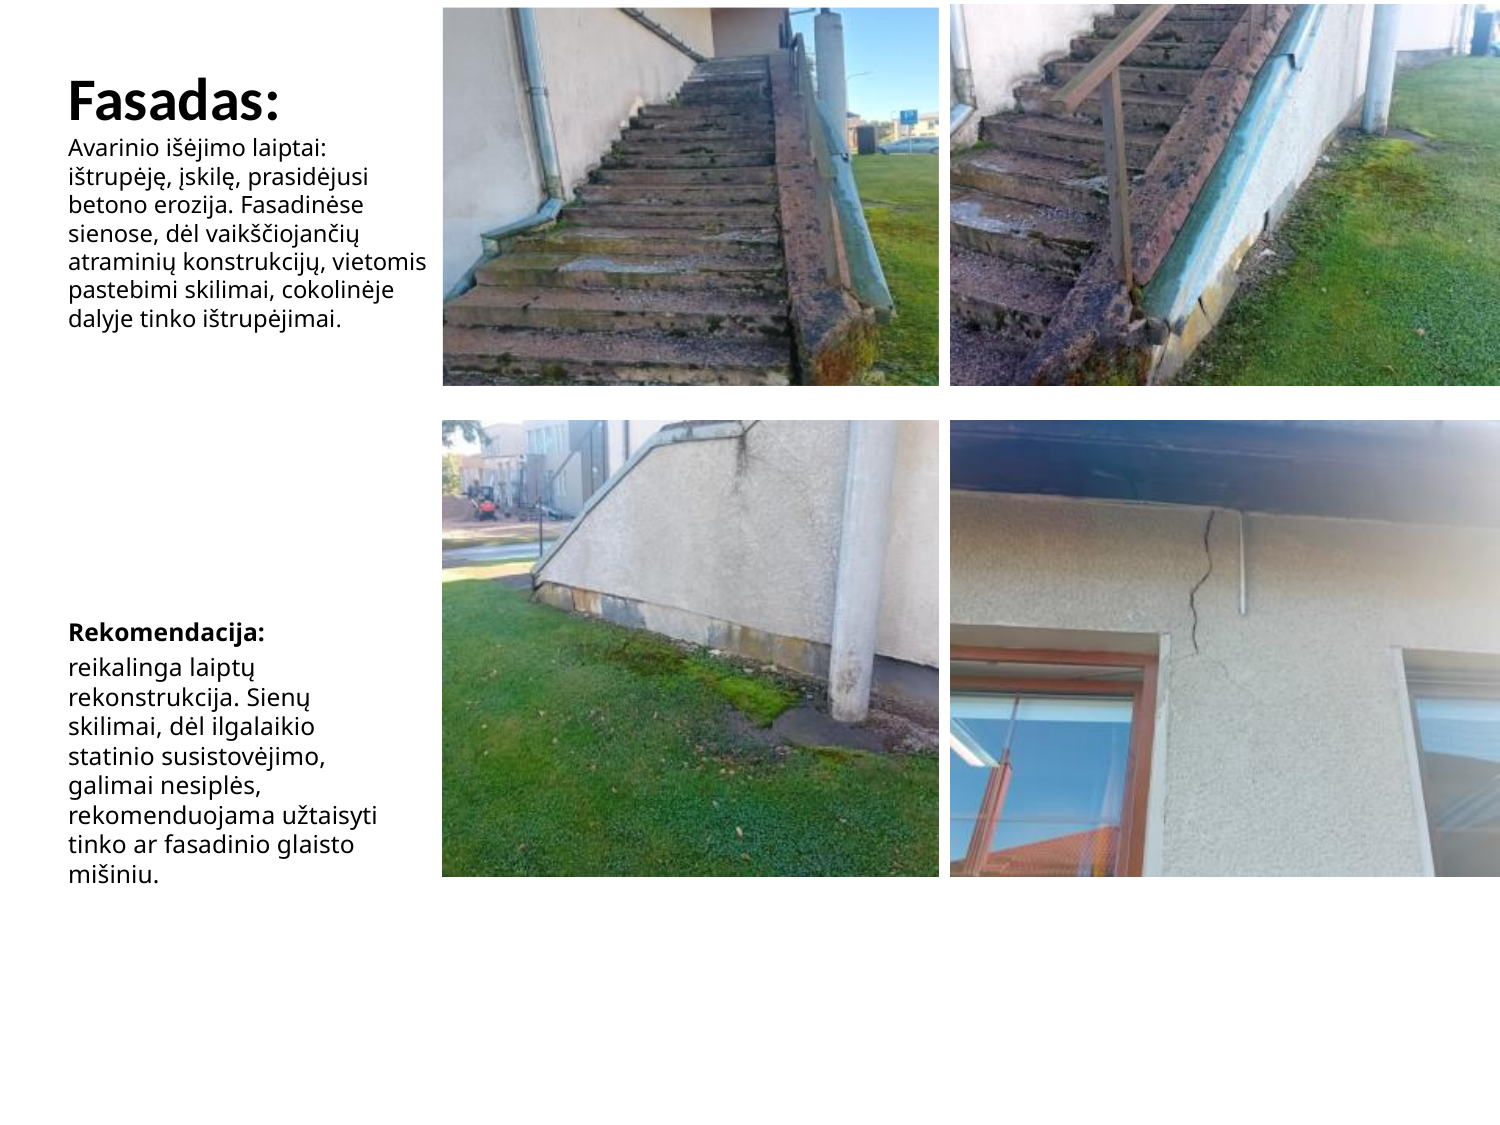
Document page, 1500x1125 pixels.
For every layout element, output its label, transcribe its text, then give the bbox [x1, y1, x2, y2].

picture [442, 0, 940, 878]
picture [950, 3, 1500, 386]
subtitle Rekomendacija: reikalinga laiptų rekonstrukcija. Sienų skilimai, dėl ilgalaikio statinio susistovėjimo, galimai nesiplės, rekomenduojama užtaisyti tinko ar fasadinio glaisto mišiniu. [53, 609, 396, 898]
title Fasadas: Avarinio išėjimo laiptai: ištrupėję, įskilę, prasidėjusi betono erozija. Fasadinėse sienose, dėl vaikščiojančių atraminių konstrukcijų, vietomis pastebimi skilimai, cokolinėje dalyje tinko ištrupėjimai. [53, 42, 442, 350]
picture [950, 420, 1500, 878]
